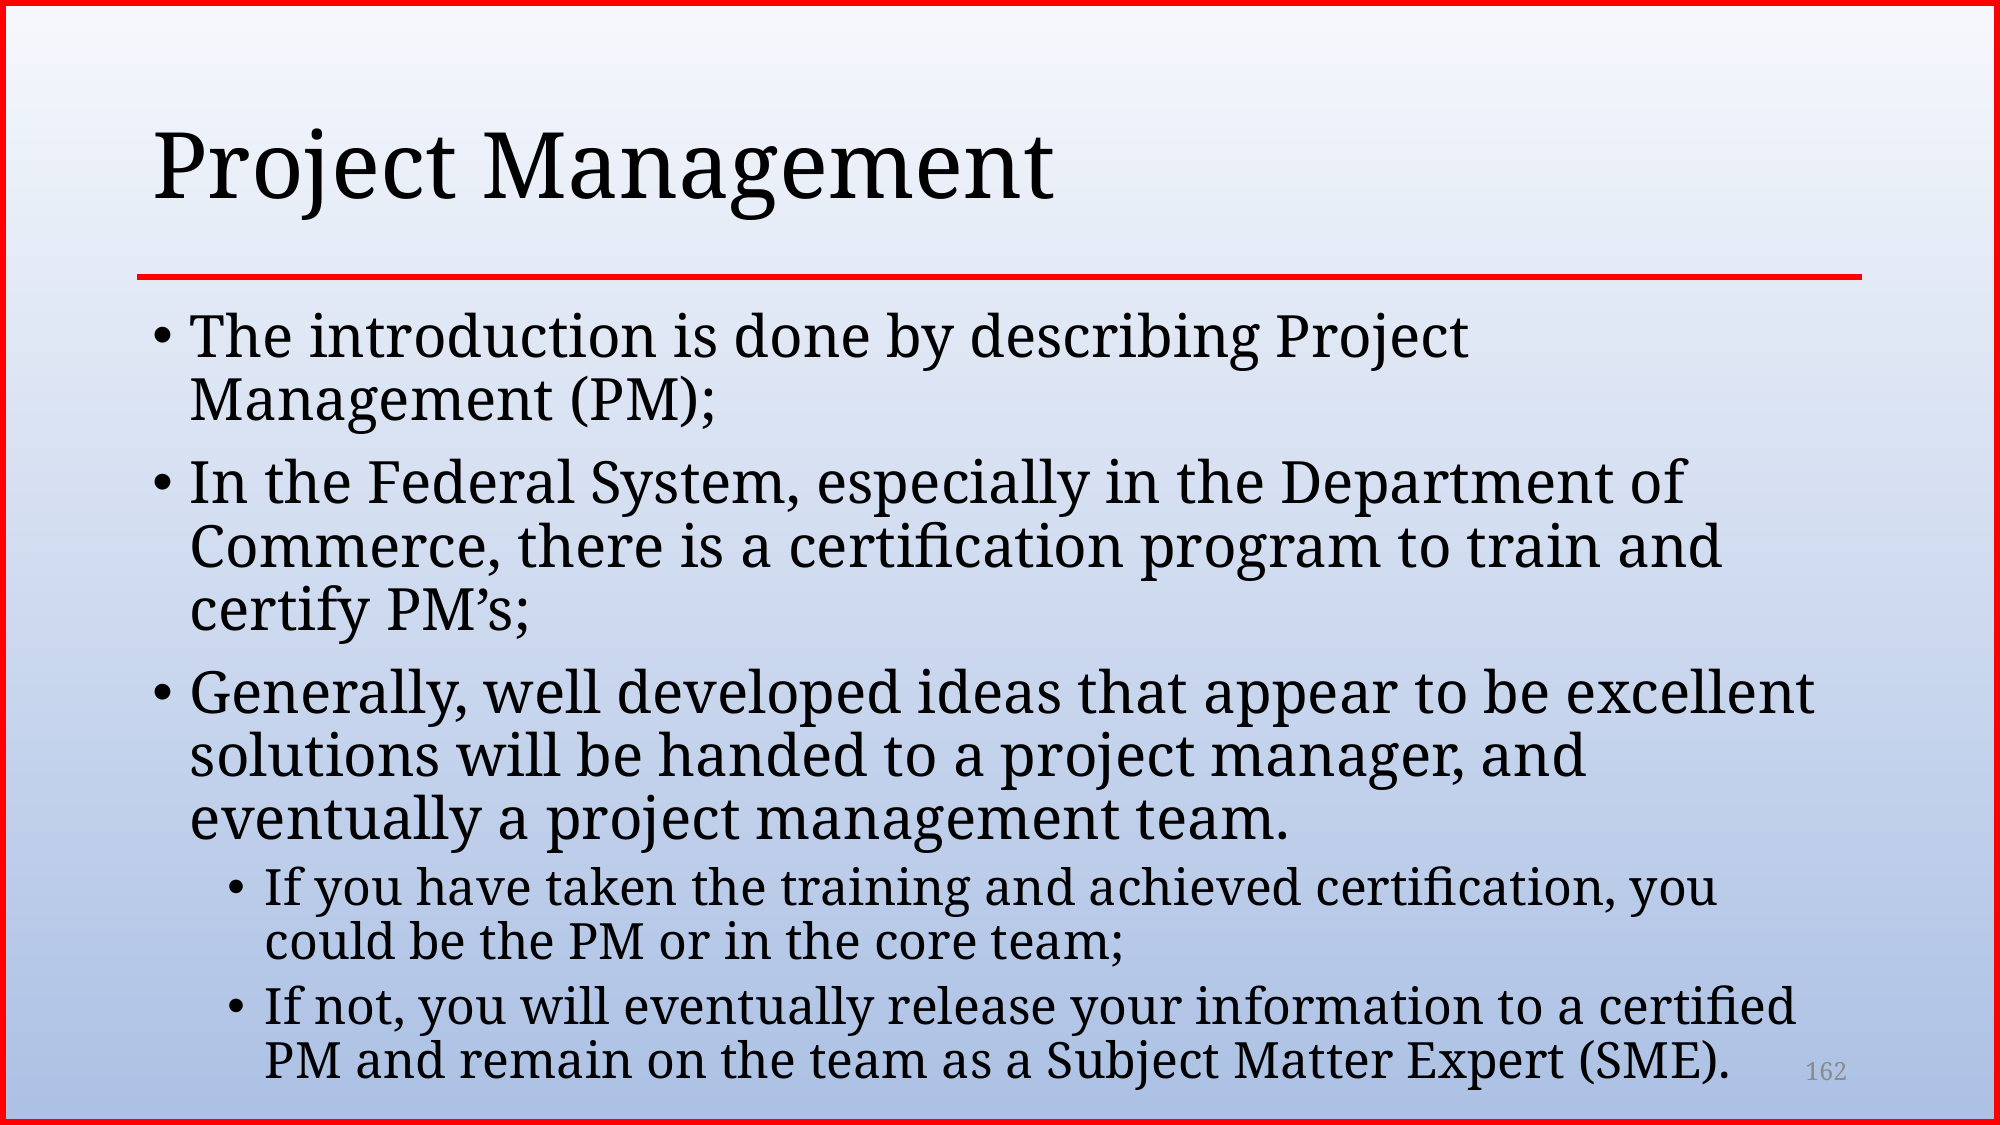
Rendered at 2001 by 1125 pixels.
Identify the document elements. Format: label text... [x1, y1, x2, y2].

slide_number 162 [1412, 1042, 1863, 1103]
list The introduction is done by describing Project Management (PM); In the Federal System, especially in the Department of Commerce, there is a certification program to train and certify PM’s; Generally, well developed ideas that appear to be excellent solutions will be handed to a project manager, and eventually a project management team. If you have taken the training and achieved certification, you could be the PM or in the core team; If not, you will eventually release your information to a certified PM and remain on the team as a Subject Matter Expert (SME). [137, 299, 1863, 1014]
title Project Management [137, 59, 1863, 278]
